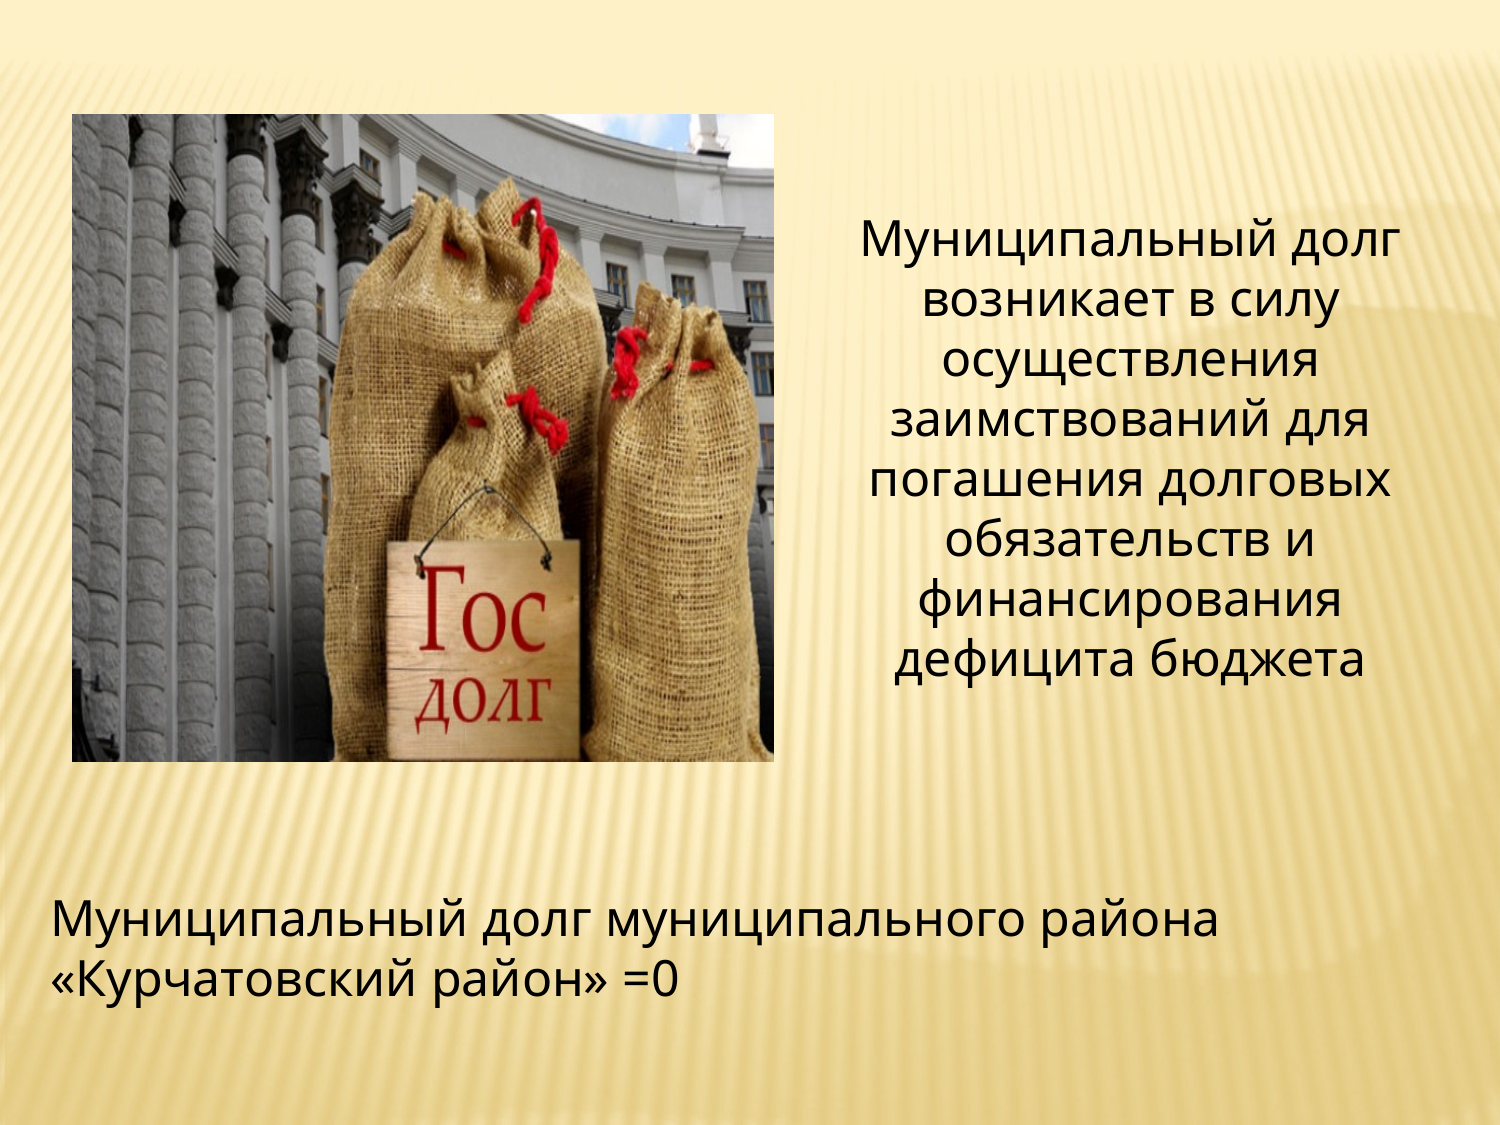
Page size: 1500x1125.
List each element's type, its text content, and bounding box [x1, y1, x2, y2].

text_box Муниципальный долг возникает в силу осуществления заимствований для погашения долговых обязательств и финансирования дефицита бюджета [831, 199, 1430, 694]
picture [0, 0, 1500, 1125]
text_box Муниципальный долг муниципального района «Курчатовский район» =0 [35, 878, 1465, 1014]
